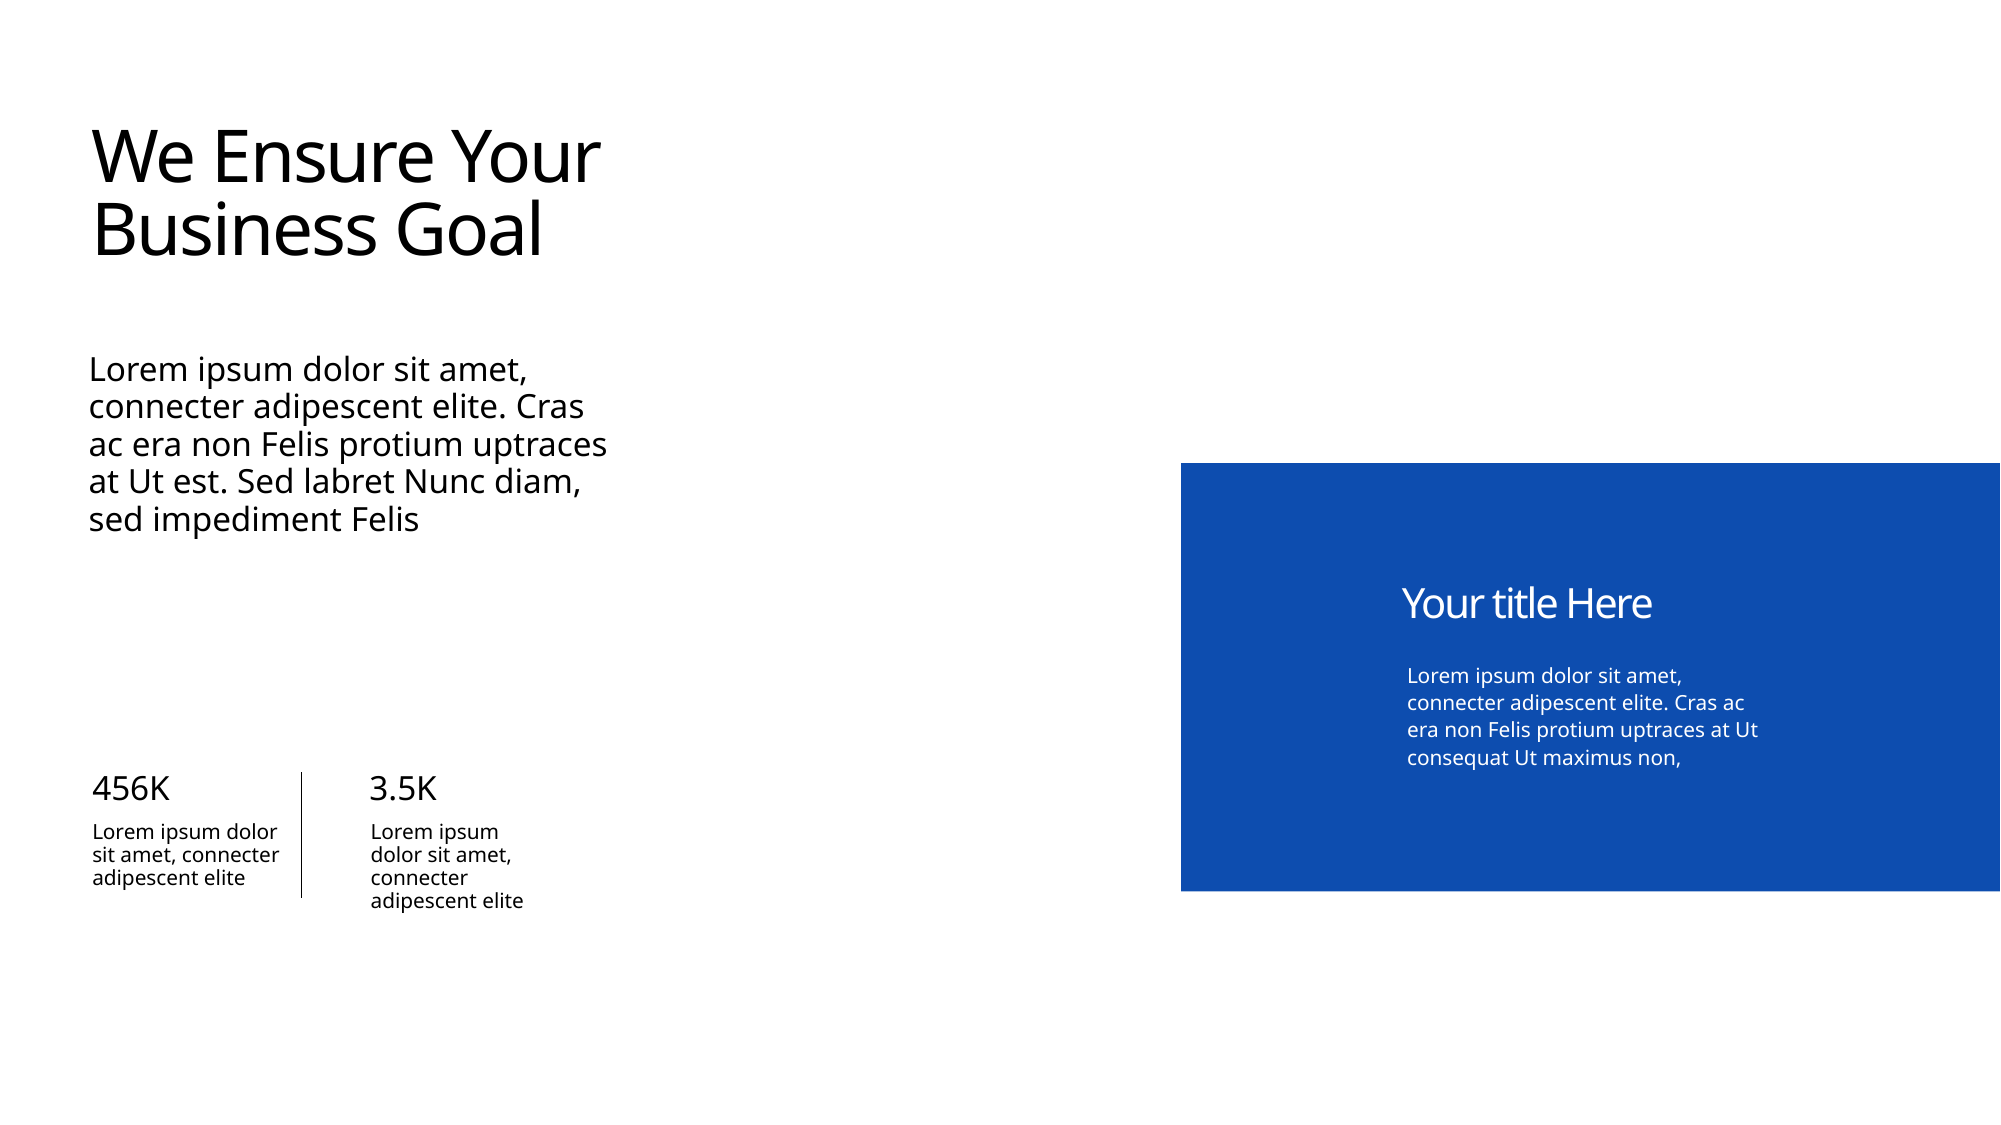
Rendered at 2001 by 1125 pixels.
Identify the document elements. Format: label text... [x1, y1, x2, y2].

text_box Lorem ipsum dolor sit amet, connecter adipescent elite. Cras ac era non Felis protium uptraces at Ut est. Sed labret Nunc diam, sed impediment Felis [73, 343, 640, 546]
text_box Your title Here [1390, 578, 1751, 635]
text_box We Ensure Your Business Goal [76, 116, 912, 278]
picture [798, 279, 1390, 1035]
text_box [77, 765, 305, 898]
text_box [354, 765, 568, 898]
text_box Lorem ipsum dolor sit amet, connecter adipescent elite. Cras ac era non Felis protium uptraces at Ut consequat Ut maximus non, [1392, 653, 1794, 777]
text_box [1390, 462, 2000, 892]
